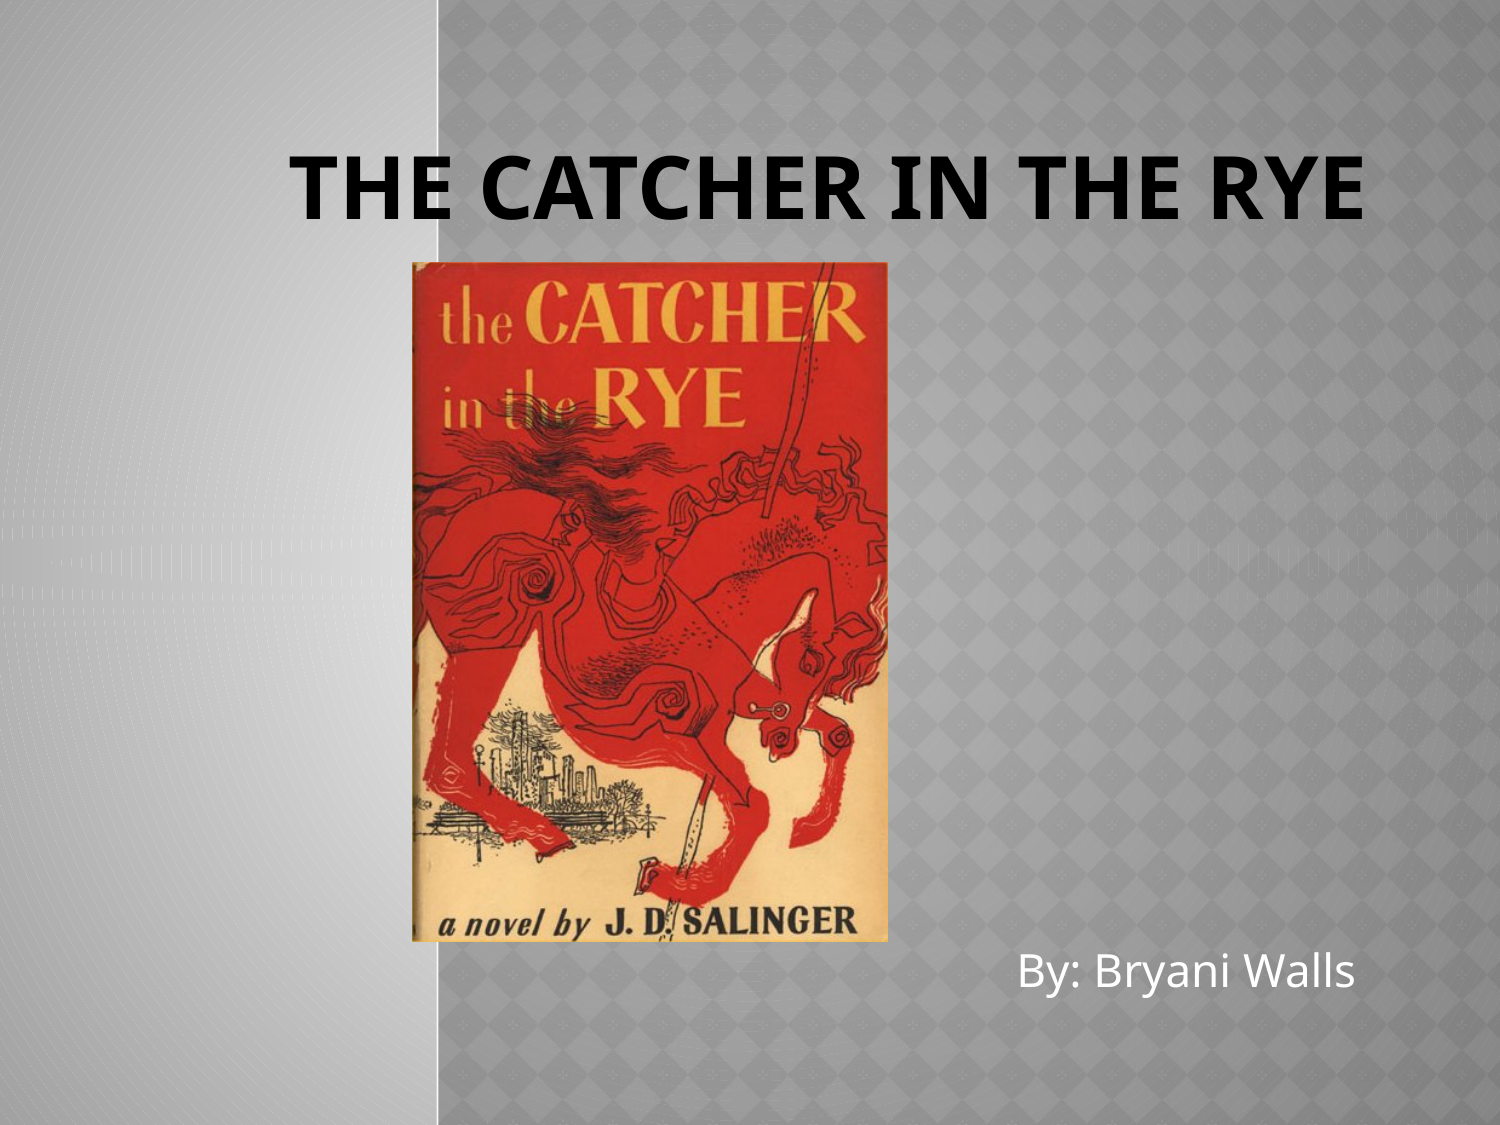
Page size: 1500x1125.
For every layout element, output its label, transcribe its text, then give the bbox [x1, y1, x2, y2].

subtitle By: Bryani Walls [87, 941, 1376, 1125]
picture [412, 261, 888, 943]
title The Catcher in the Rye [87, 24, 1376, 238]
